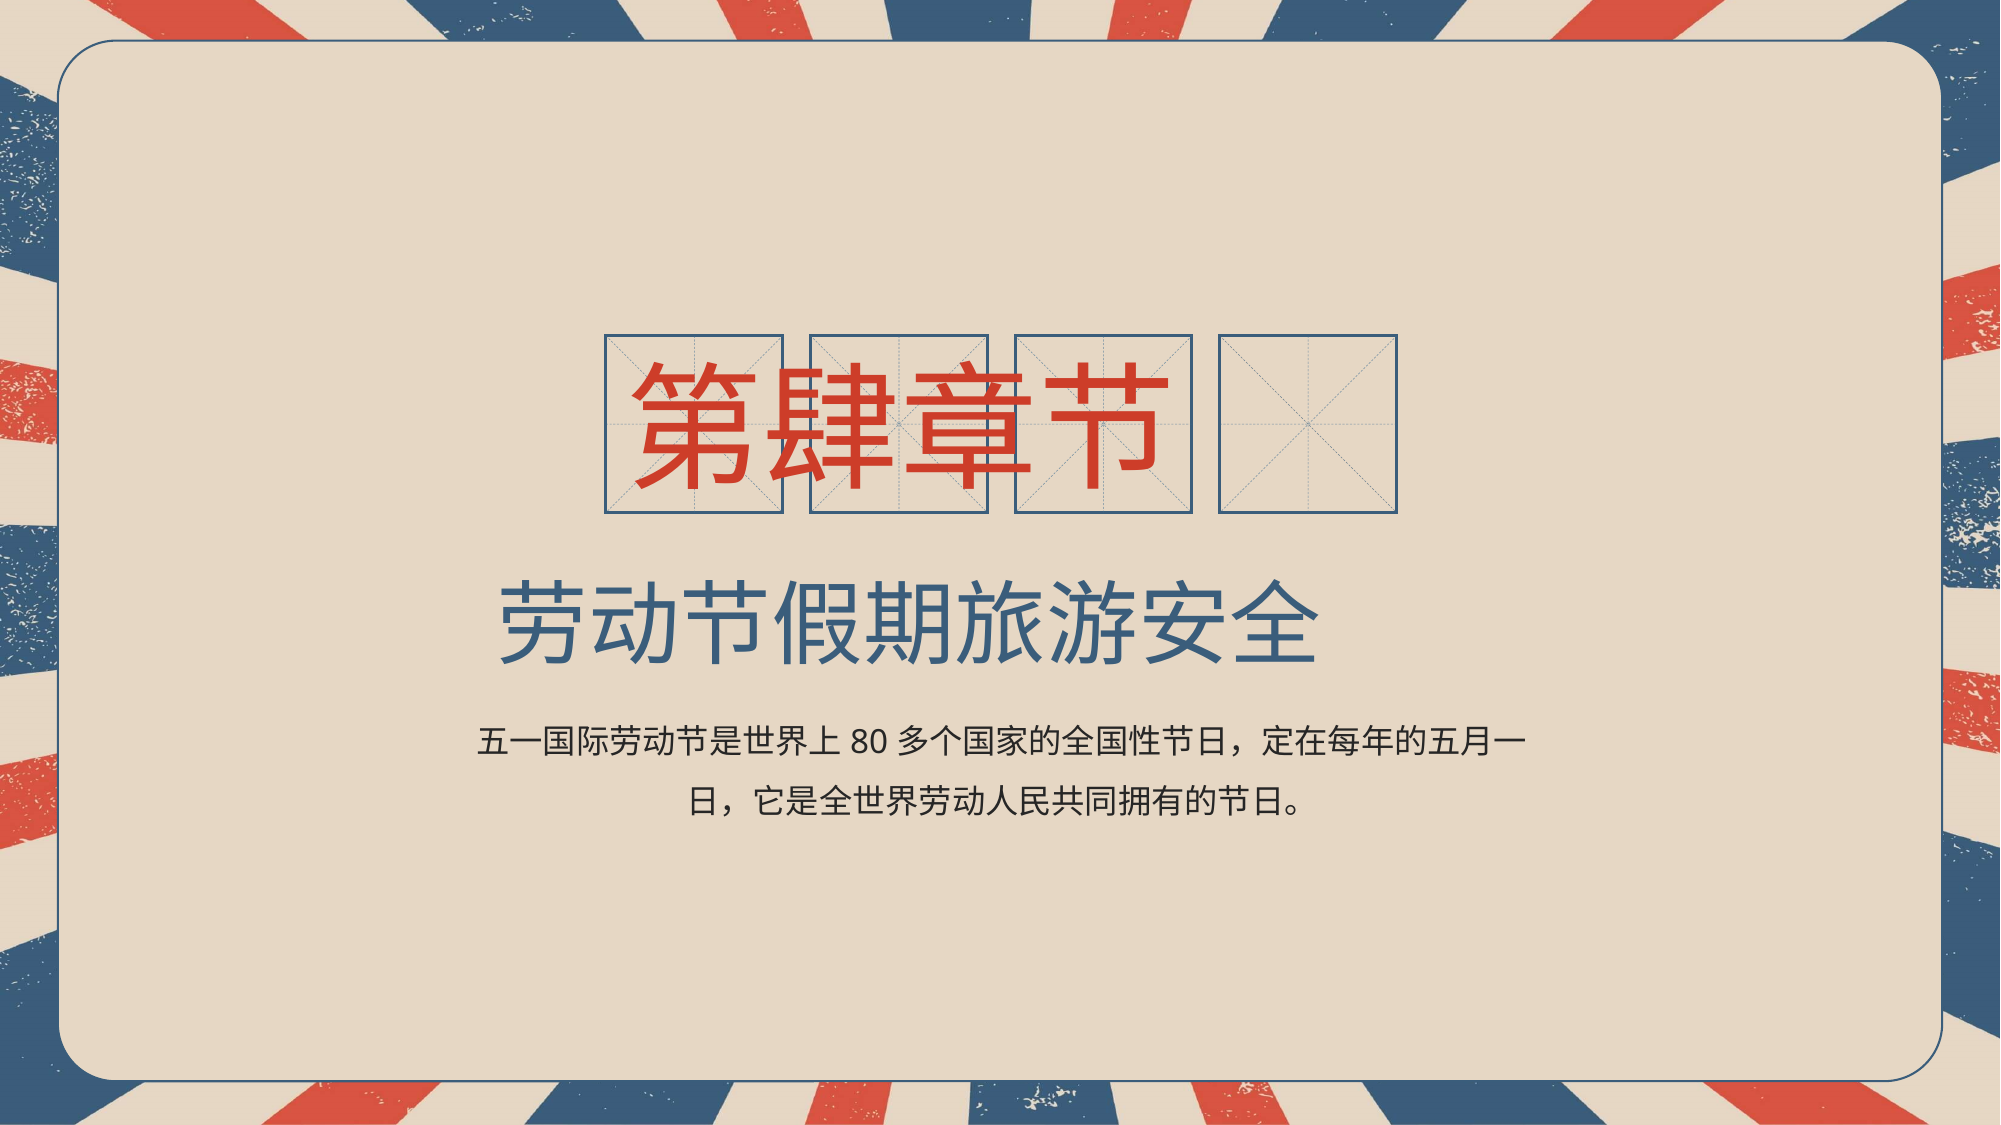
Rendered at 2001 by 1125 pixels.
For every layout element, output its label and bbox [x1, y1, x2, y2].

text_box [605, 335, 1397, 513]
text_box [0, 0, 2000, 1125]
